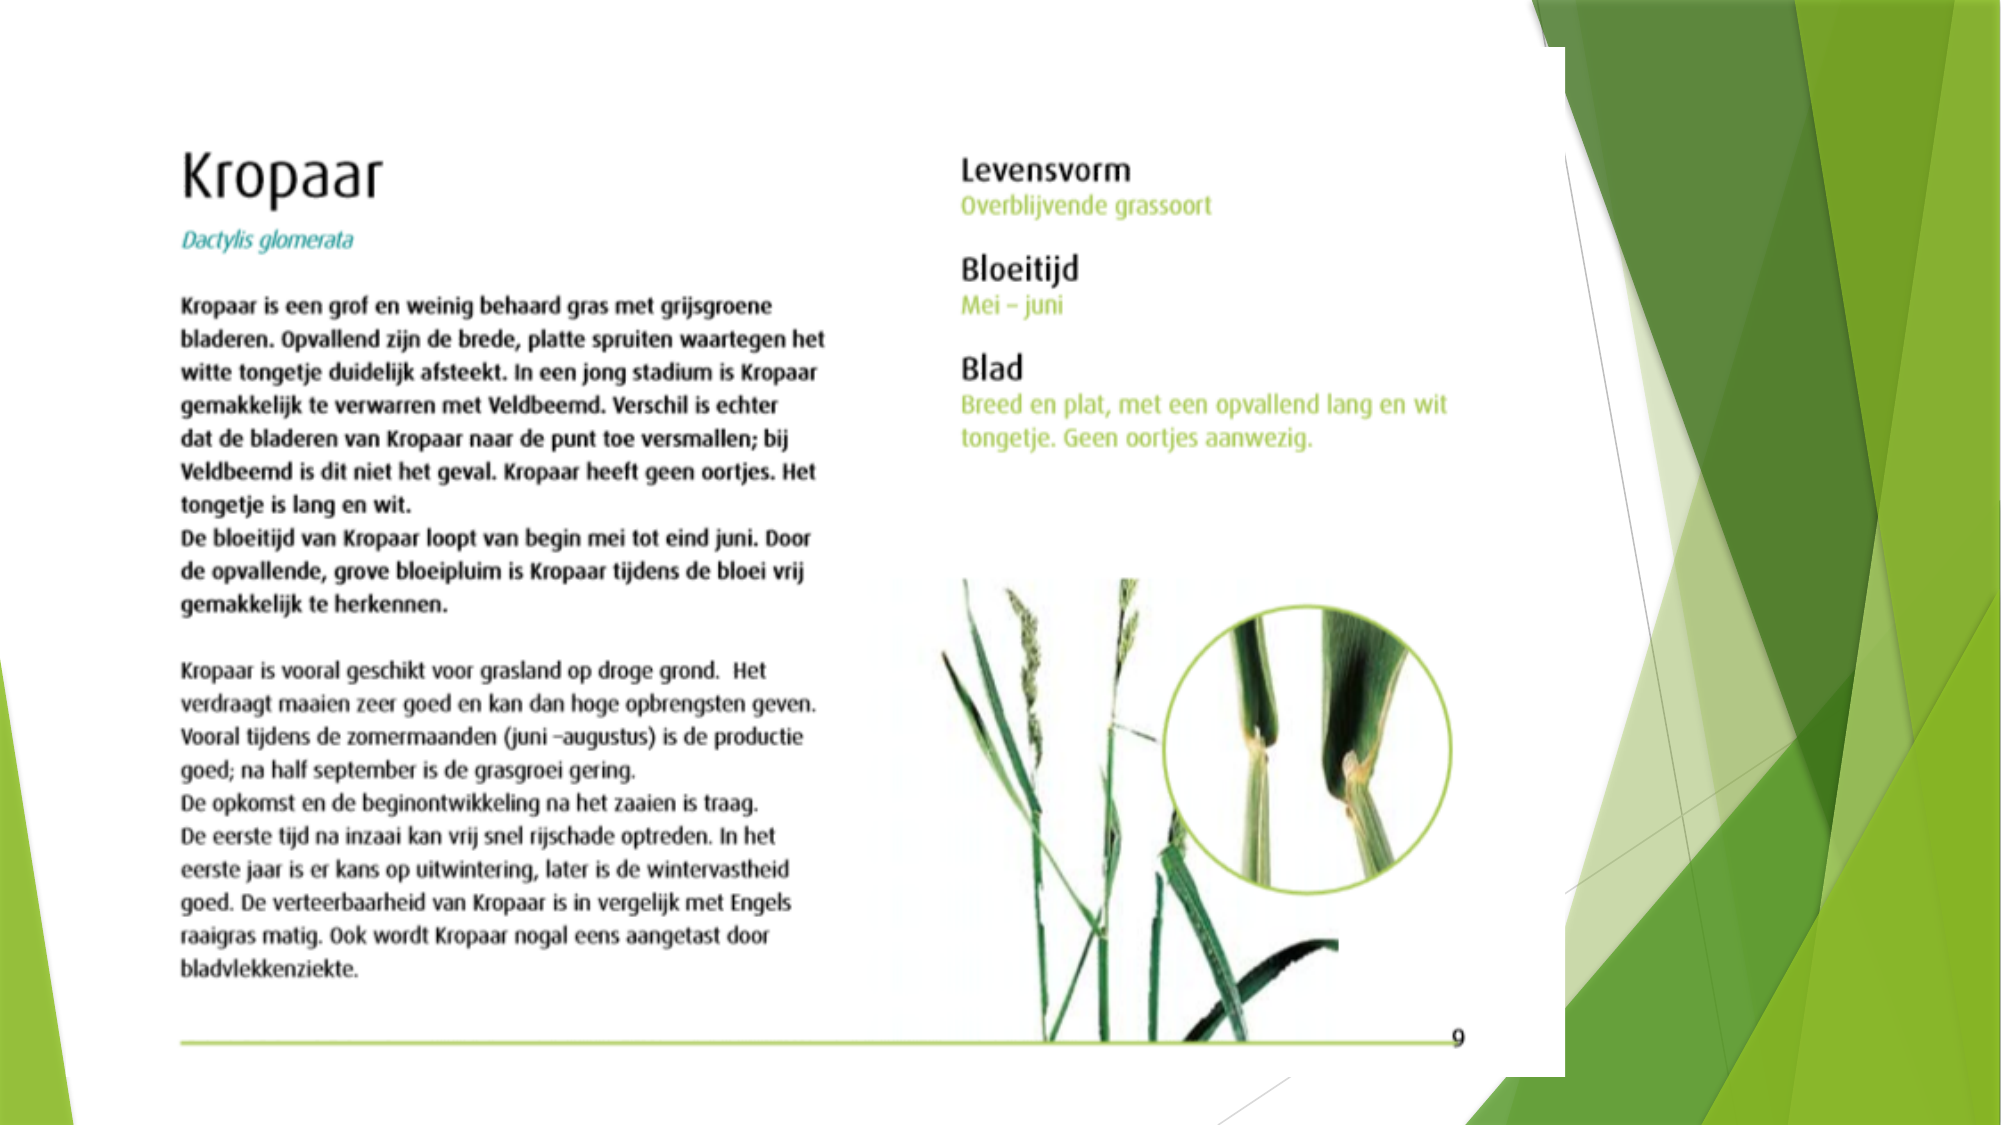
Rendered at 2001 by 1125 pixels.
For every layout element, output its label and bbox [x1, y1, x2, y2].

list [65, 47, 1566, 1077]
